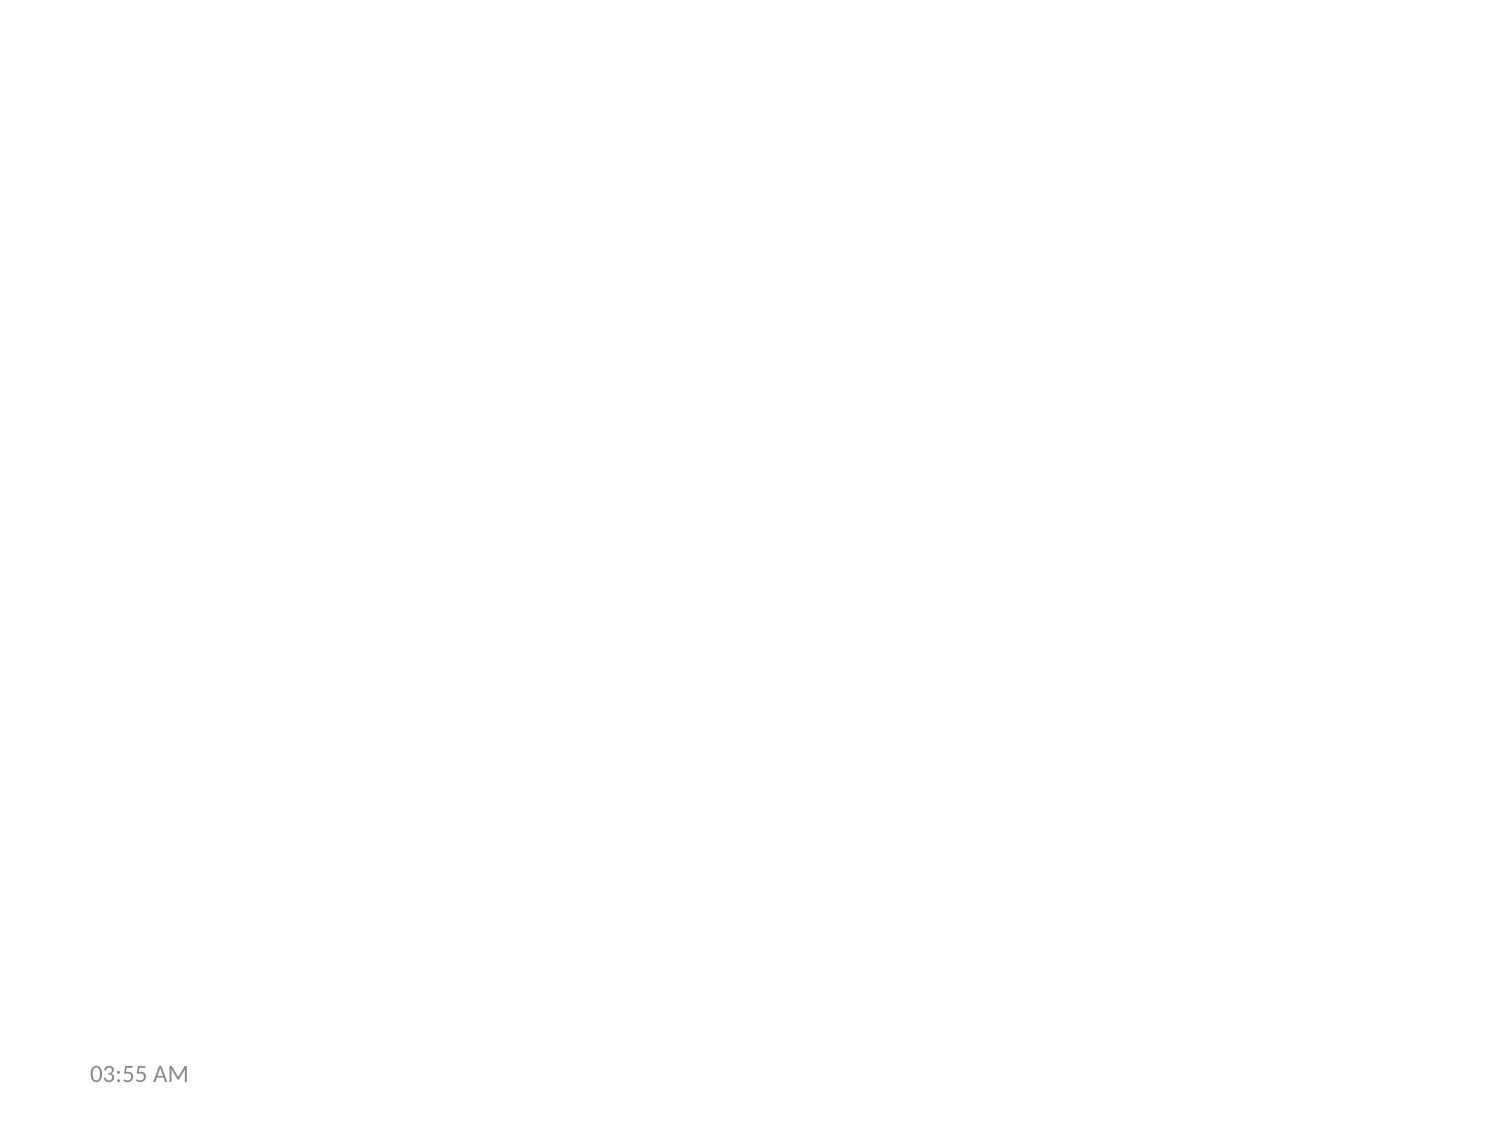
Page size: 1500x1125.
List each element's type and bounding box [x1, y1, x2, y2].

slide_number [75, 1042, 425, 1103]
